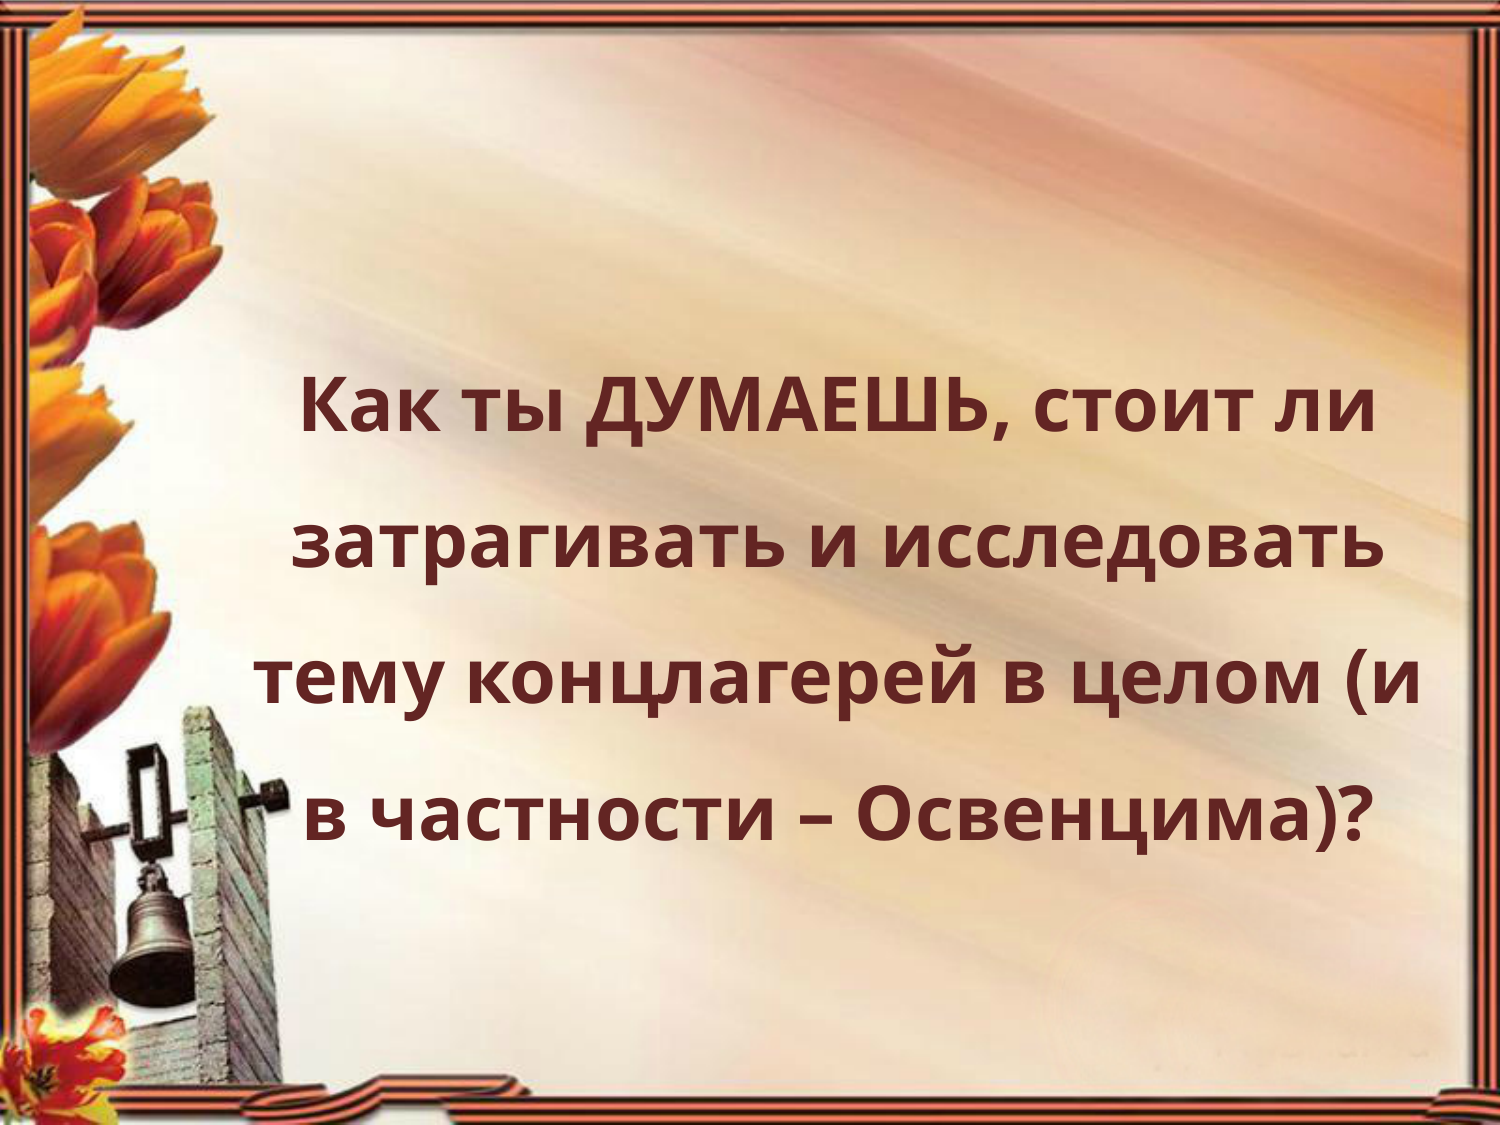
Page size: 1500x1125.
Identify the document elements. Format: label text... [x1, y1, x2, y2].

picture [0, 0, 1500, 1125]
title Как ты ДУМАЕШЬ, стоит ли затрагивать и исследовать тему концлагерей в целом (и в частности – Освенцима)? [230, 267, 1447, 1080]
